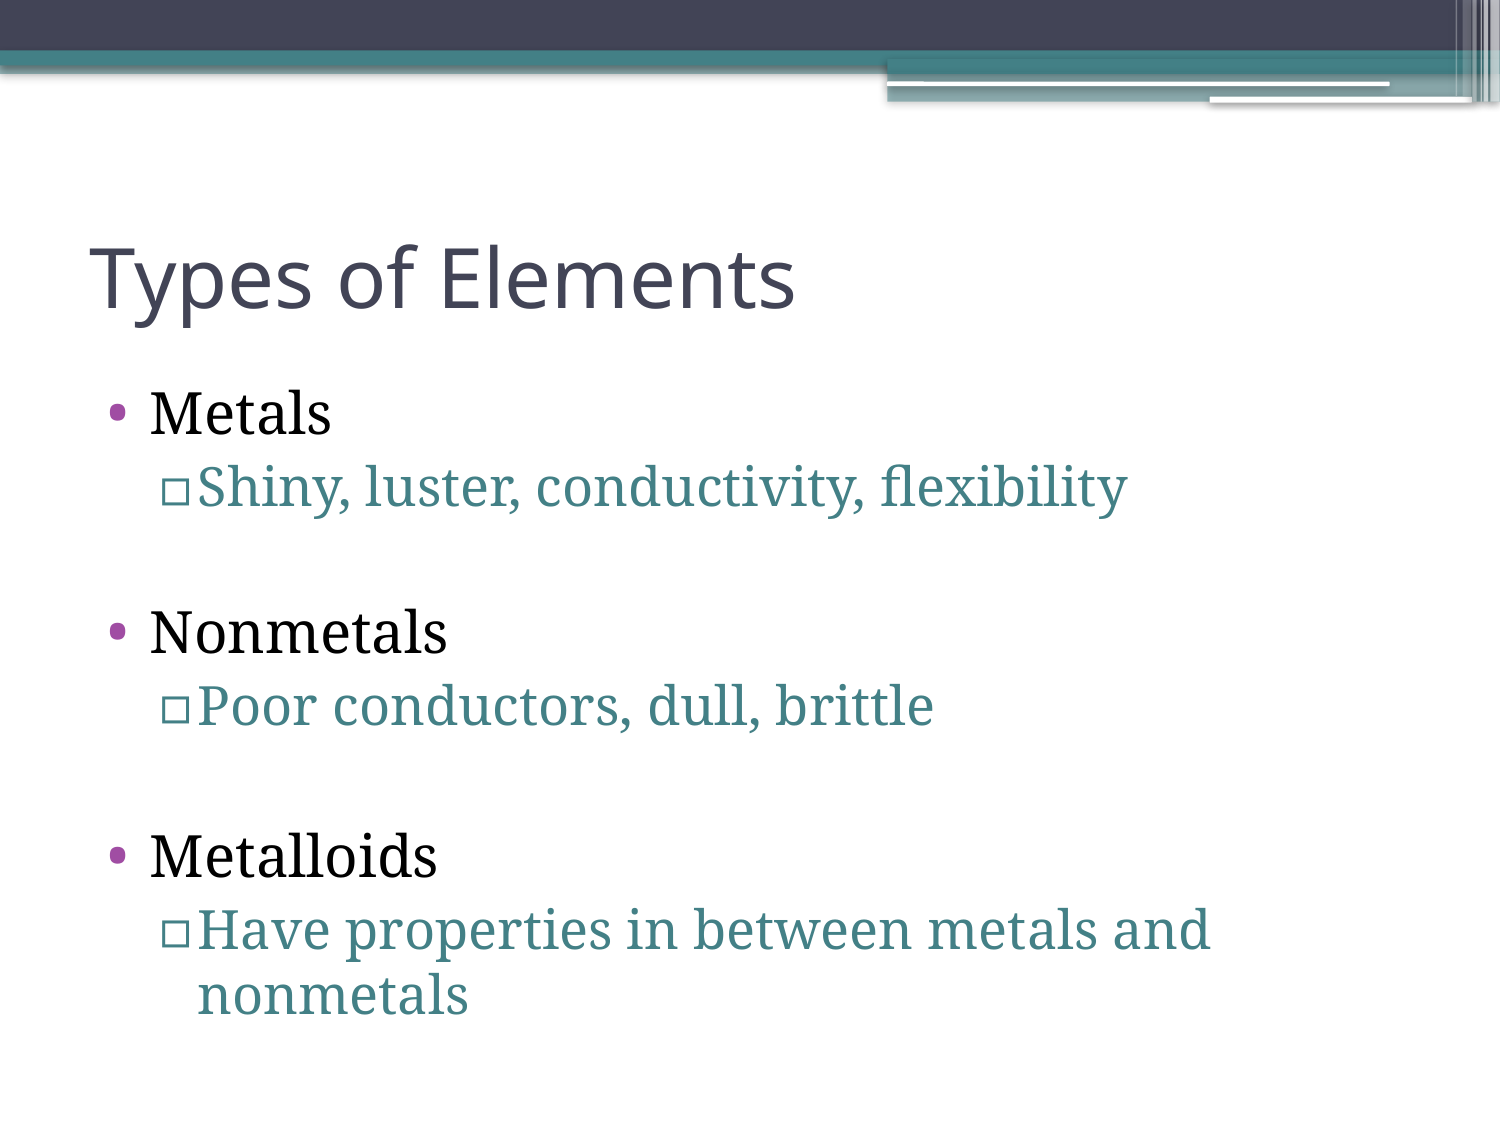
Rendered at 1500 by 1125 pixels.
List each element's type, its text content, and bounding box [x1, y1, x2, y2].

title Types of Elements [75, 187, 1425, 363]
list Metals Shiny, luster, conductivity, flexibility Nonmetals Poor conductors, dull, brittle Metalloids Have properties in between metals and nonmetals [75, 368, 1425, 1079]
